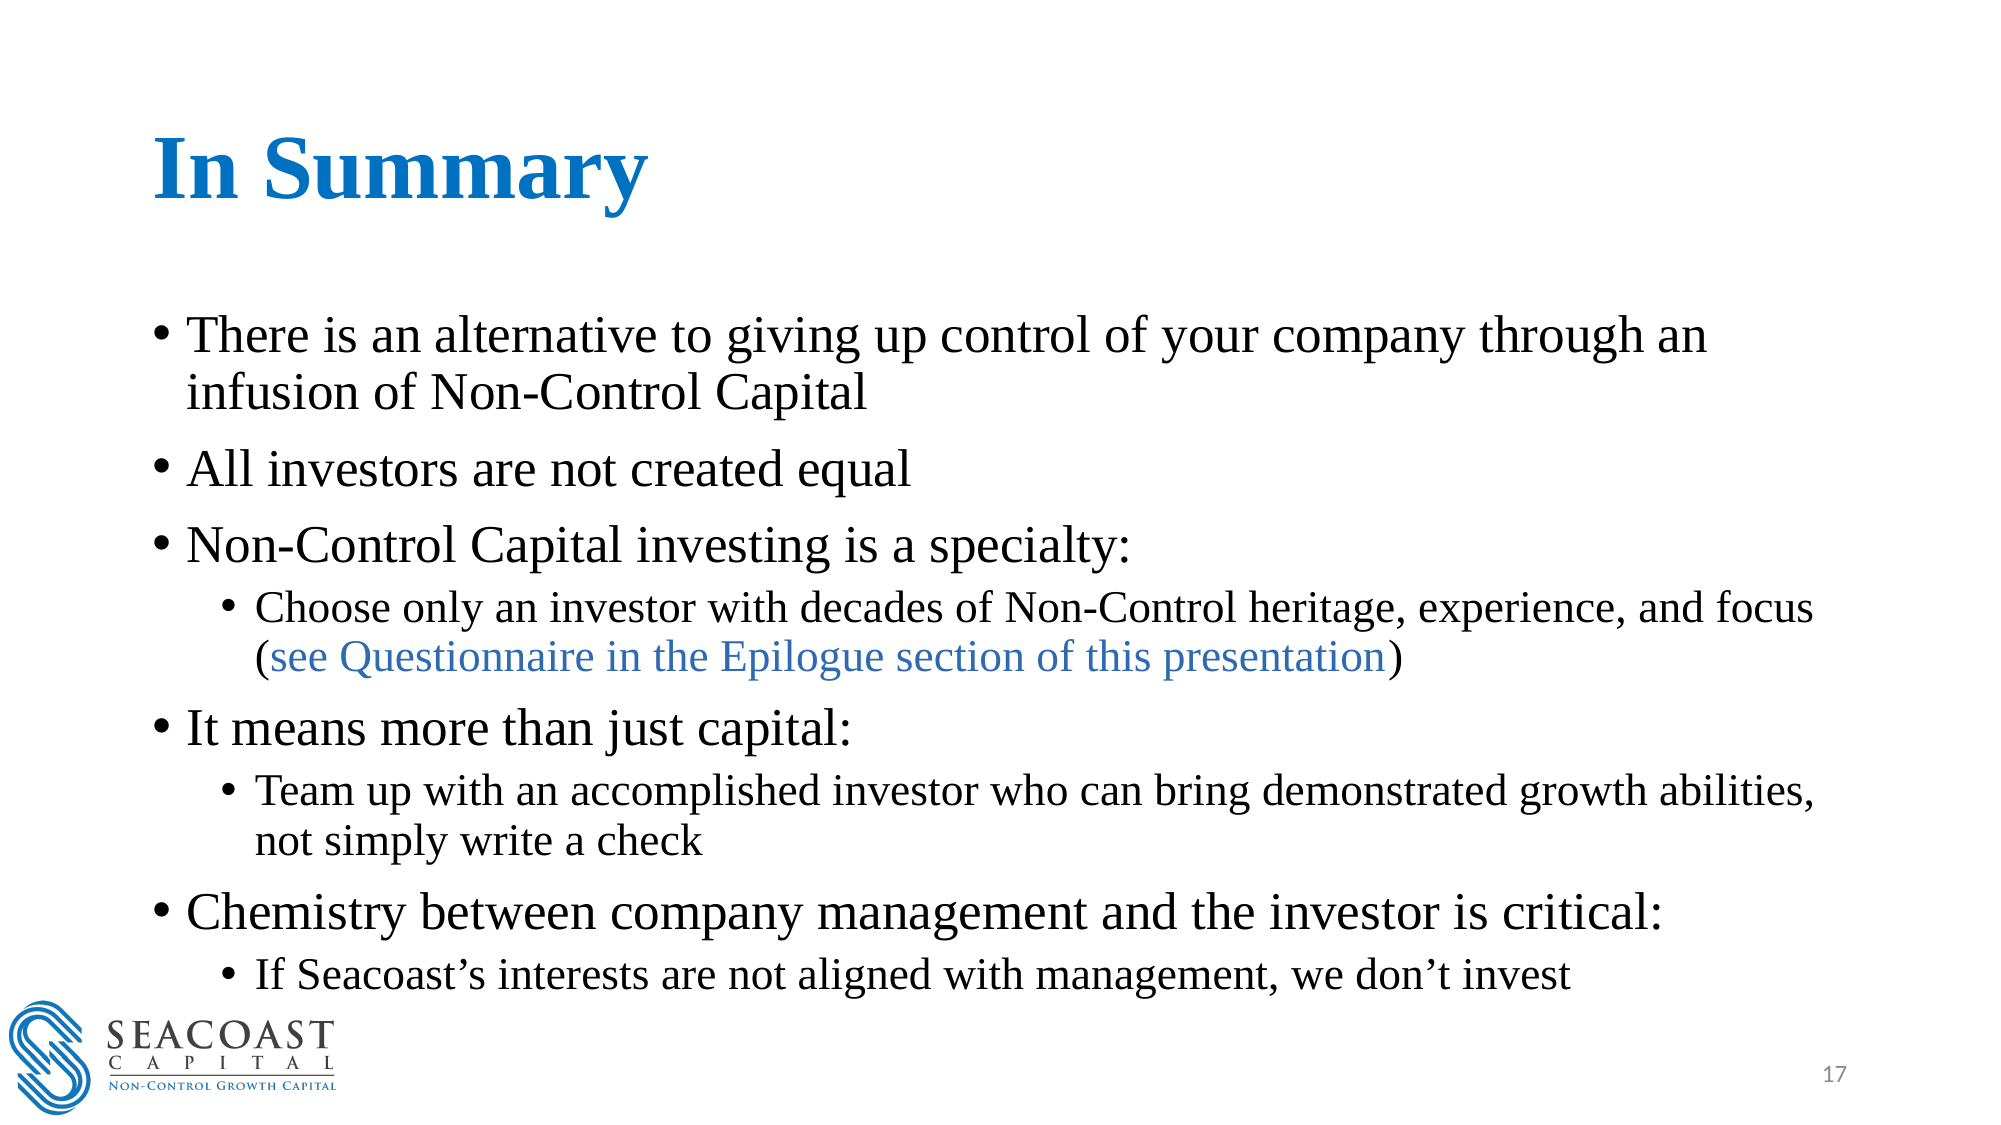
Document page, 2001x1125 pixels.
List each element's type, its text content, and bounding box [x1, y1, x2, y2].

list There is an alternative to giving up control of your company through an infusion of Non-Control Capital All investors are not created equal Non-Control Capital investing is a specialty: Choose only an investor with decades of Non-Control heritage, experience, and focus (see Questionnaire in the Epilogue section of this presentation) It means more than just capital: Team up with an accomplished investor who can bring demonstrated growth abilities, not simply write a check Chemistry between company management and the investor is critical: If Seacoast’s interests are not aligned with management, we don’t invest [137, 299, 1863, 1014]
picture [7, 1000, 357, 1115]
title In Summary [137, 59, 1863, 278]
slide_number 17 [1412, 1042, 1863, 1103]
